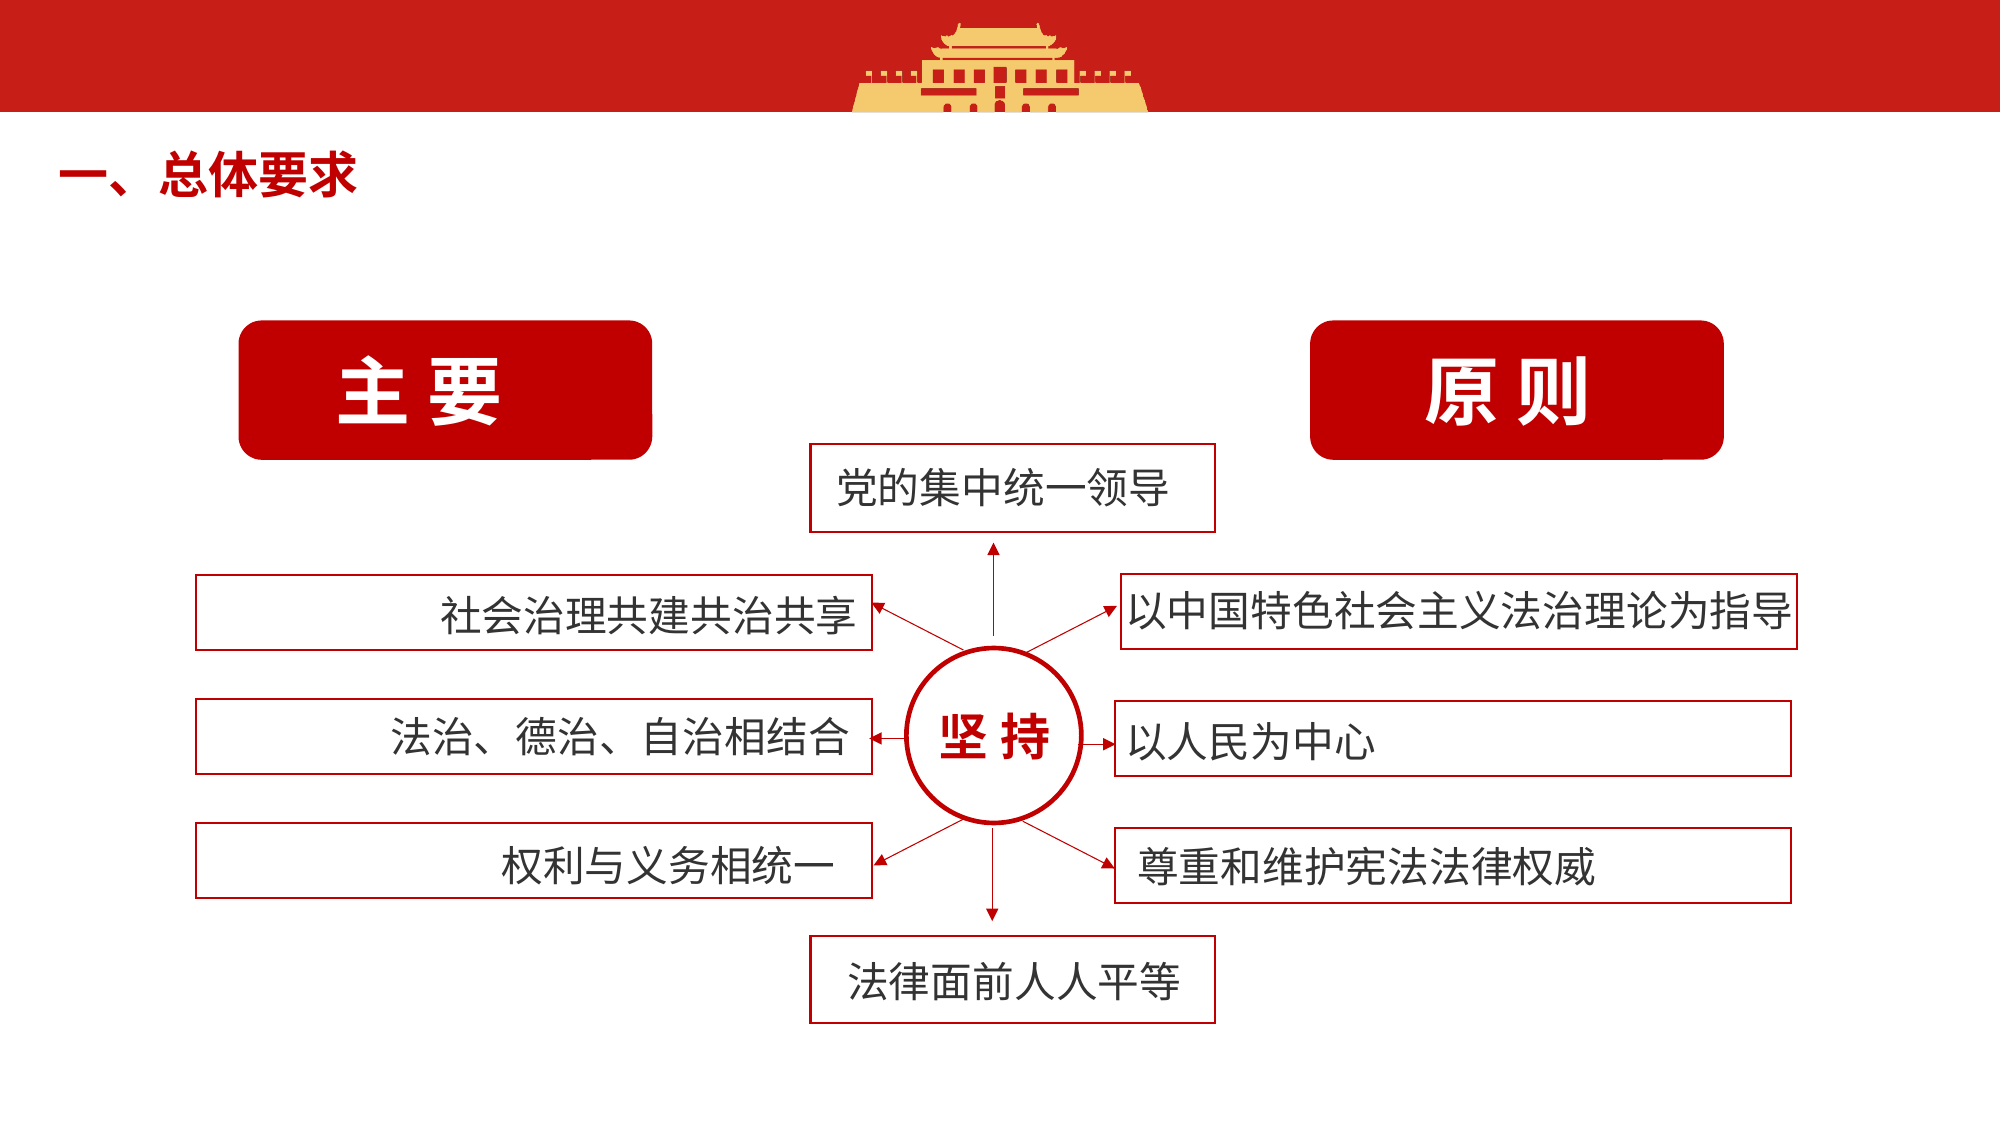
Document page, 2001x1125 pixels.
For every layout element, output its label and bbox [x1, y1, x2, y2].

text_box [810, 460, 1215, 532]
text_box [195, 698, 869, 774]
text_box [238, 320, 1724, 460]
text_box [1117, 574, 1832, 649]
text_box [195, 823, 869, 899]
text_box [1117, 827, 1791, 903]
text_box [196, 574, 869, 650]
text_box [1117, 701, 1791, 776]
picture [835, 0, 1165, 163]
text_box [810, 936, 1215, 1024]
text_box [869, 542, 1117, 922]
